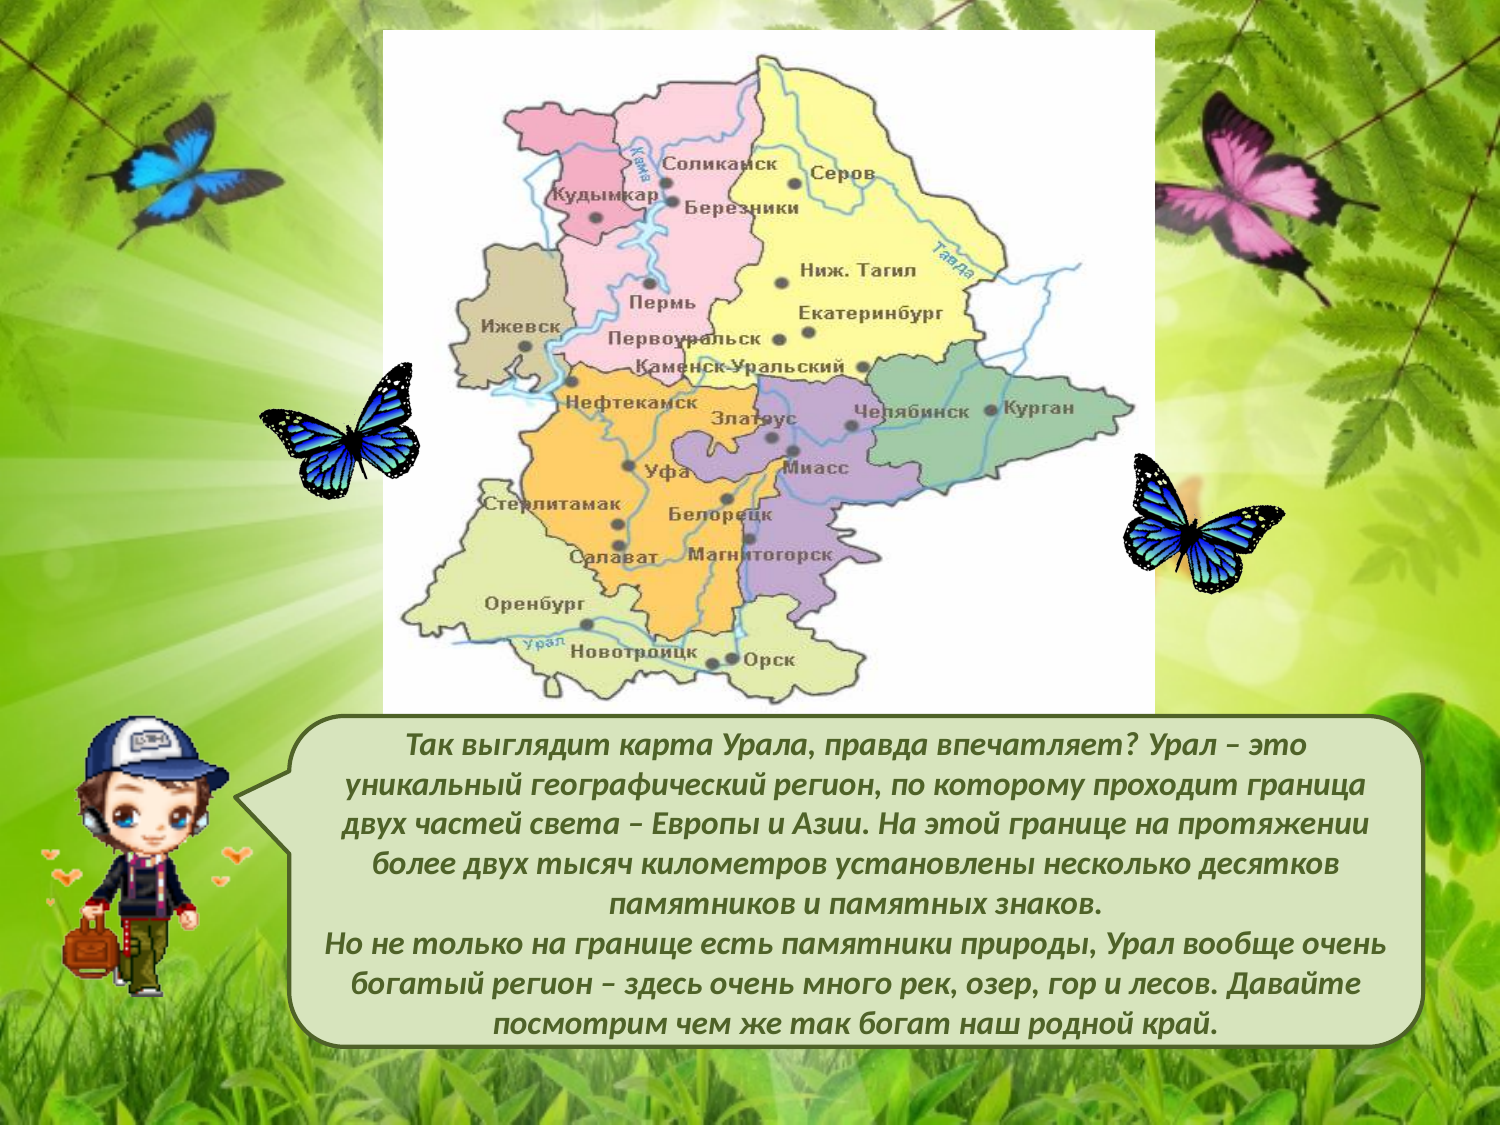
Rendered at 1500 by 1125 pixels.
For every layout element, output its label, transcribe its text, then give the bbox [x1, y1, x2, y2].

picture [0, 0, 1500, 1125]
text_box Так выглядит карта Урала, правда впечатляет? Урал – это уникальный географический регион, по которому проходит граница двух частей света – Европы и Азии. На этой границе на протяжении более двух тысяч километров установлены несколько десятков памятников и памятных знаков. Но не только на границе есть памятники природы, Урал вообще очень богатый регион – здесь очень много рек, озер, гор и лесов. Давайте посмотрим чем же так богат наш родной край. [275, 713, 1426, 1049]
